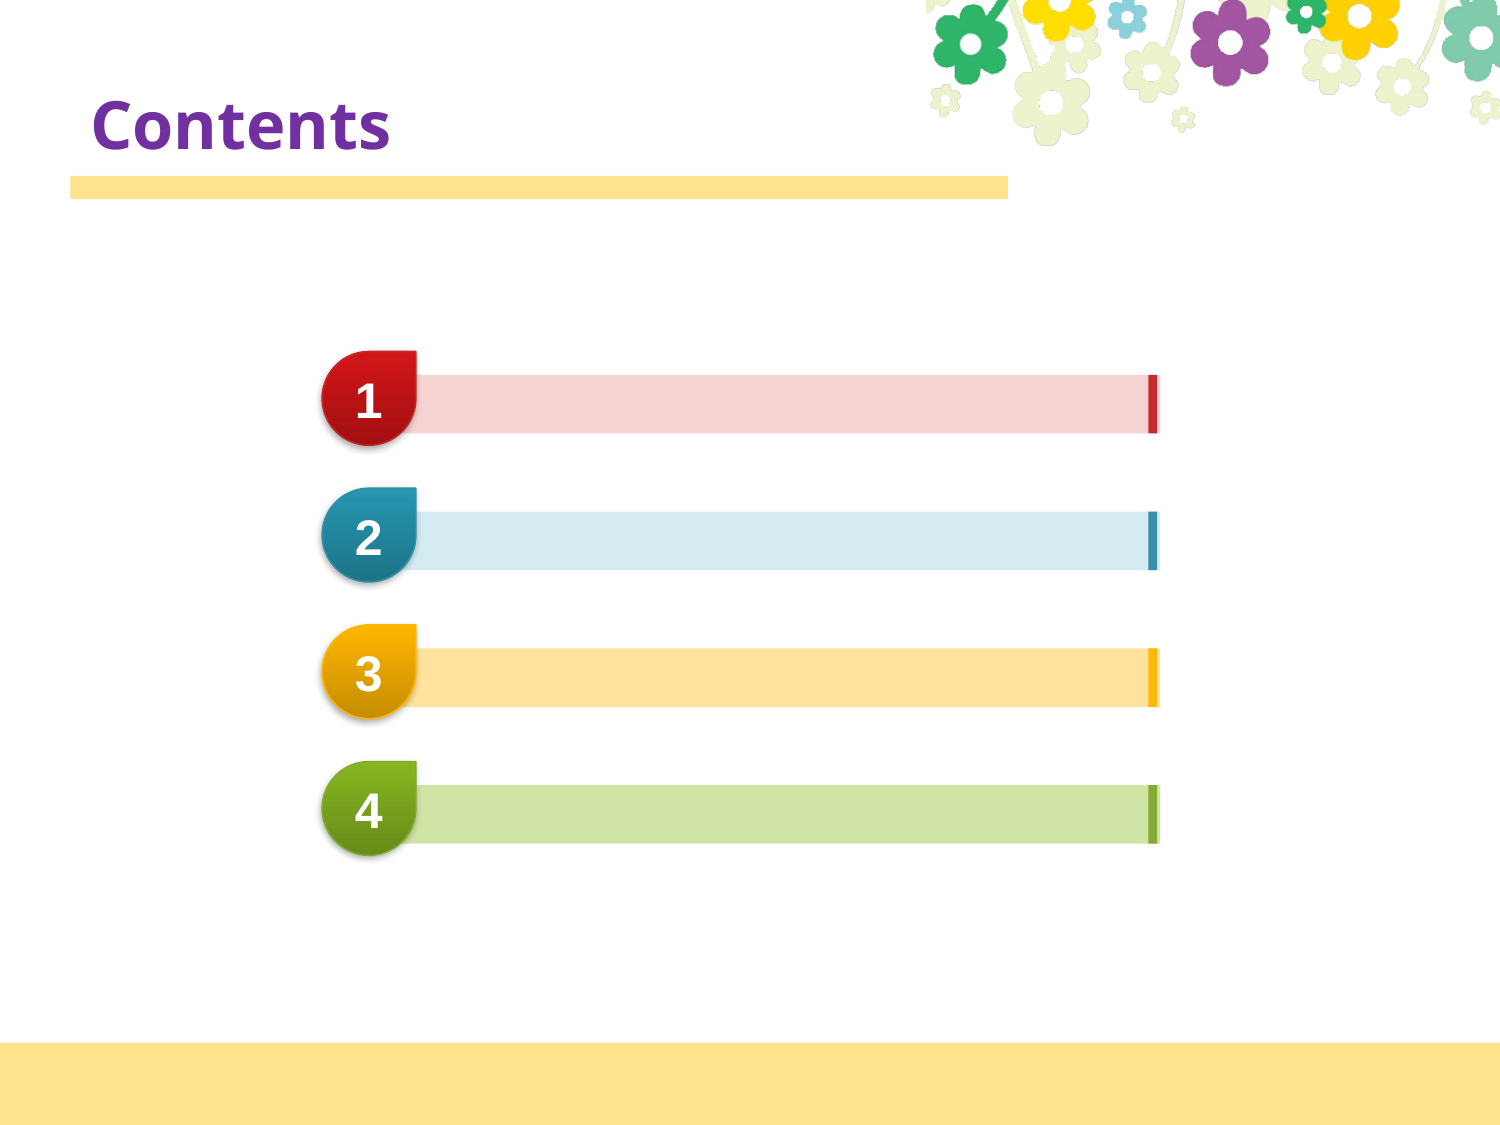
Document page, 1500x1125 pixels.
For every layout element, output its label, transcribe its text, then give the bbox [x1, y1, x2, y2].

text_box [321, 487, 1161, 583]
title Contents [74, 69, 1001, 176]
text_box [321, 624, 1161, 719]
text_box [321, 761, 1161, 856]
picture [925, 0, 1500, 164]
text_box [321, 351, 1161, 446]
